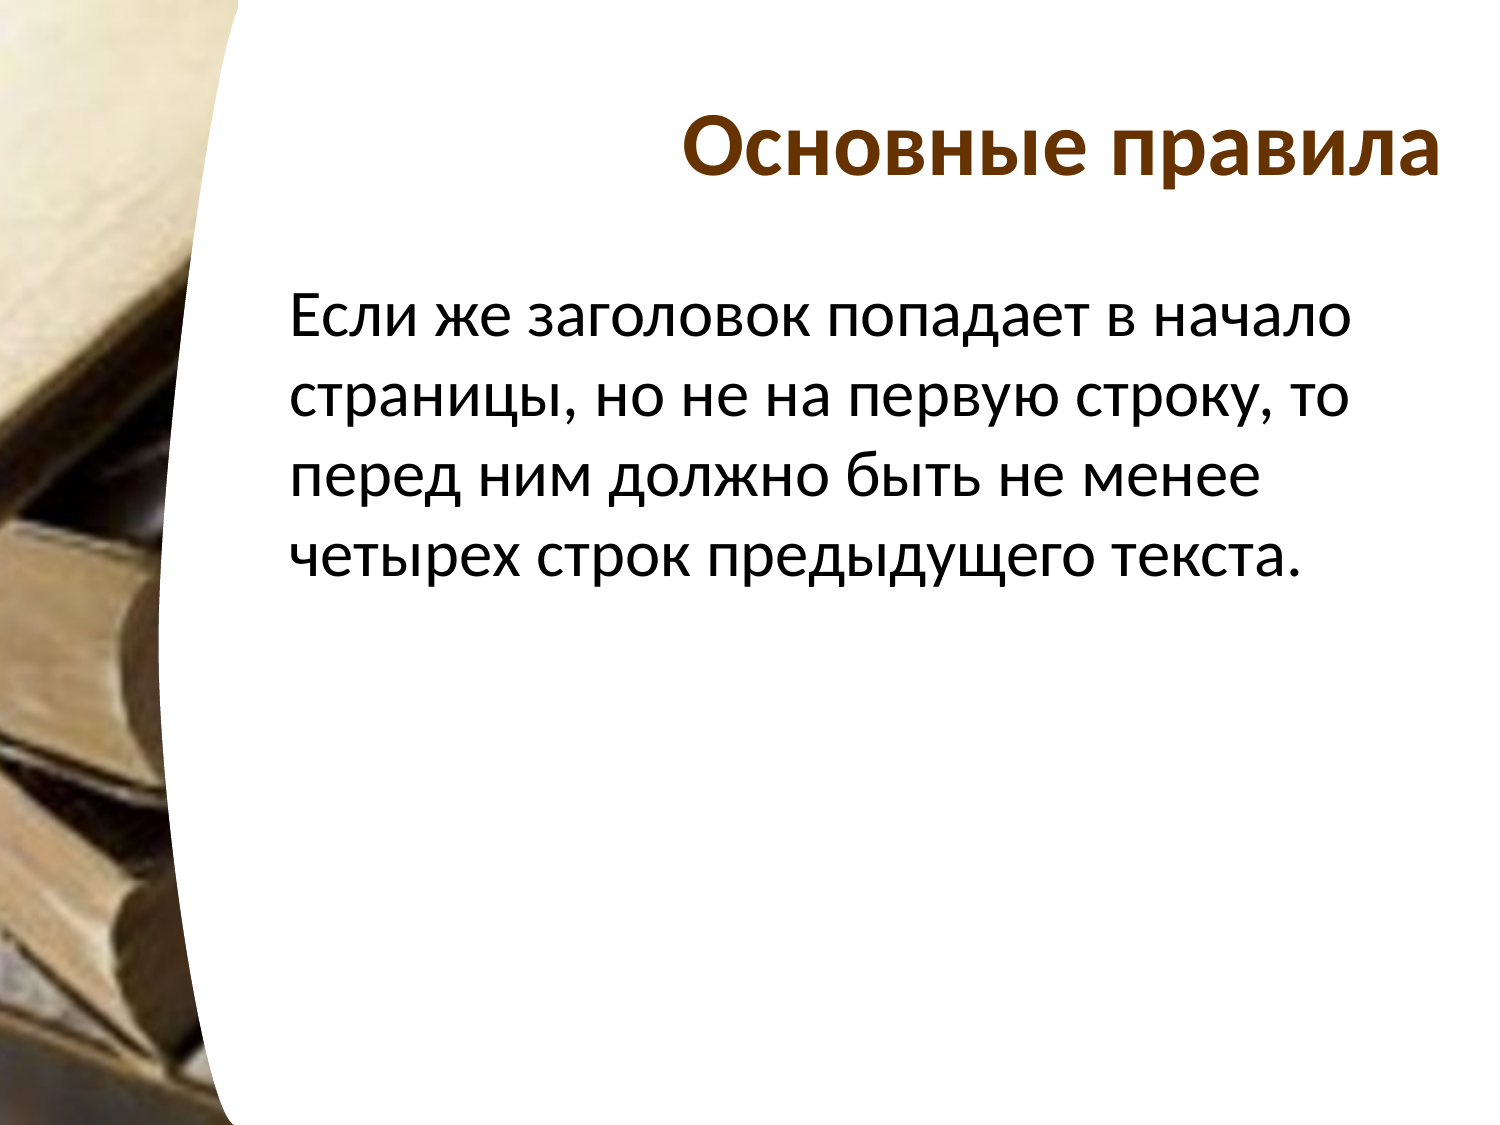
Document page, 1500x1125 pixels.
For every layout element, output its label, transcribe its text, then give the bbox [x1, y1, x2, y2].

title Основные правила [288, 43, 1460, 234]
list Если же заголовок попадает в начало страницы, но не на первую строку, то перед ним должно быть не менее четырех строк предыдущего текста. [217, 261, 1472, 1006]
picture [0, 0, 238, 1125]
